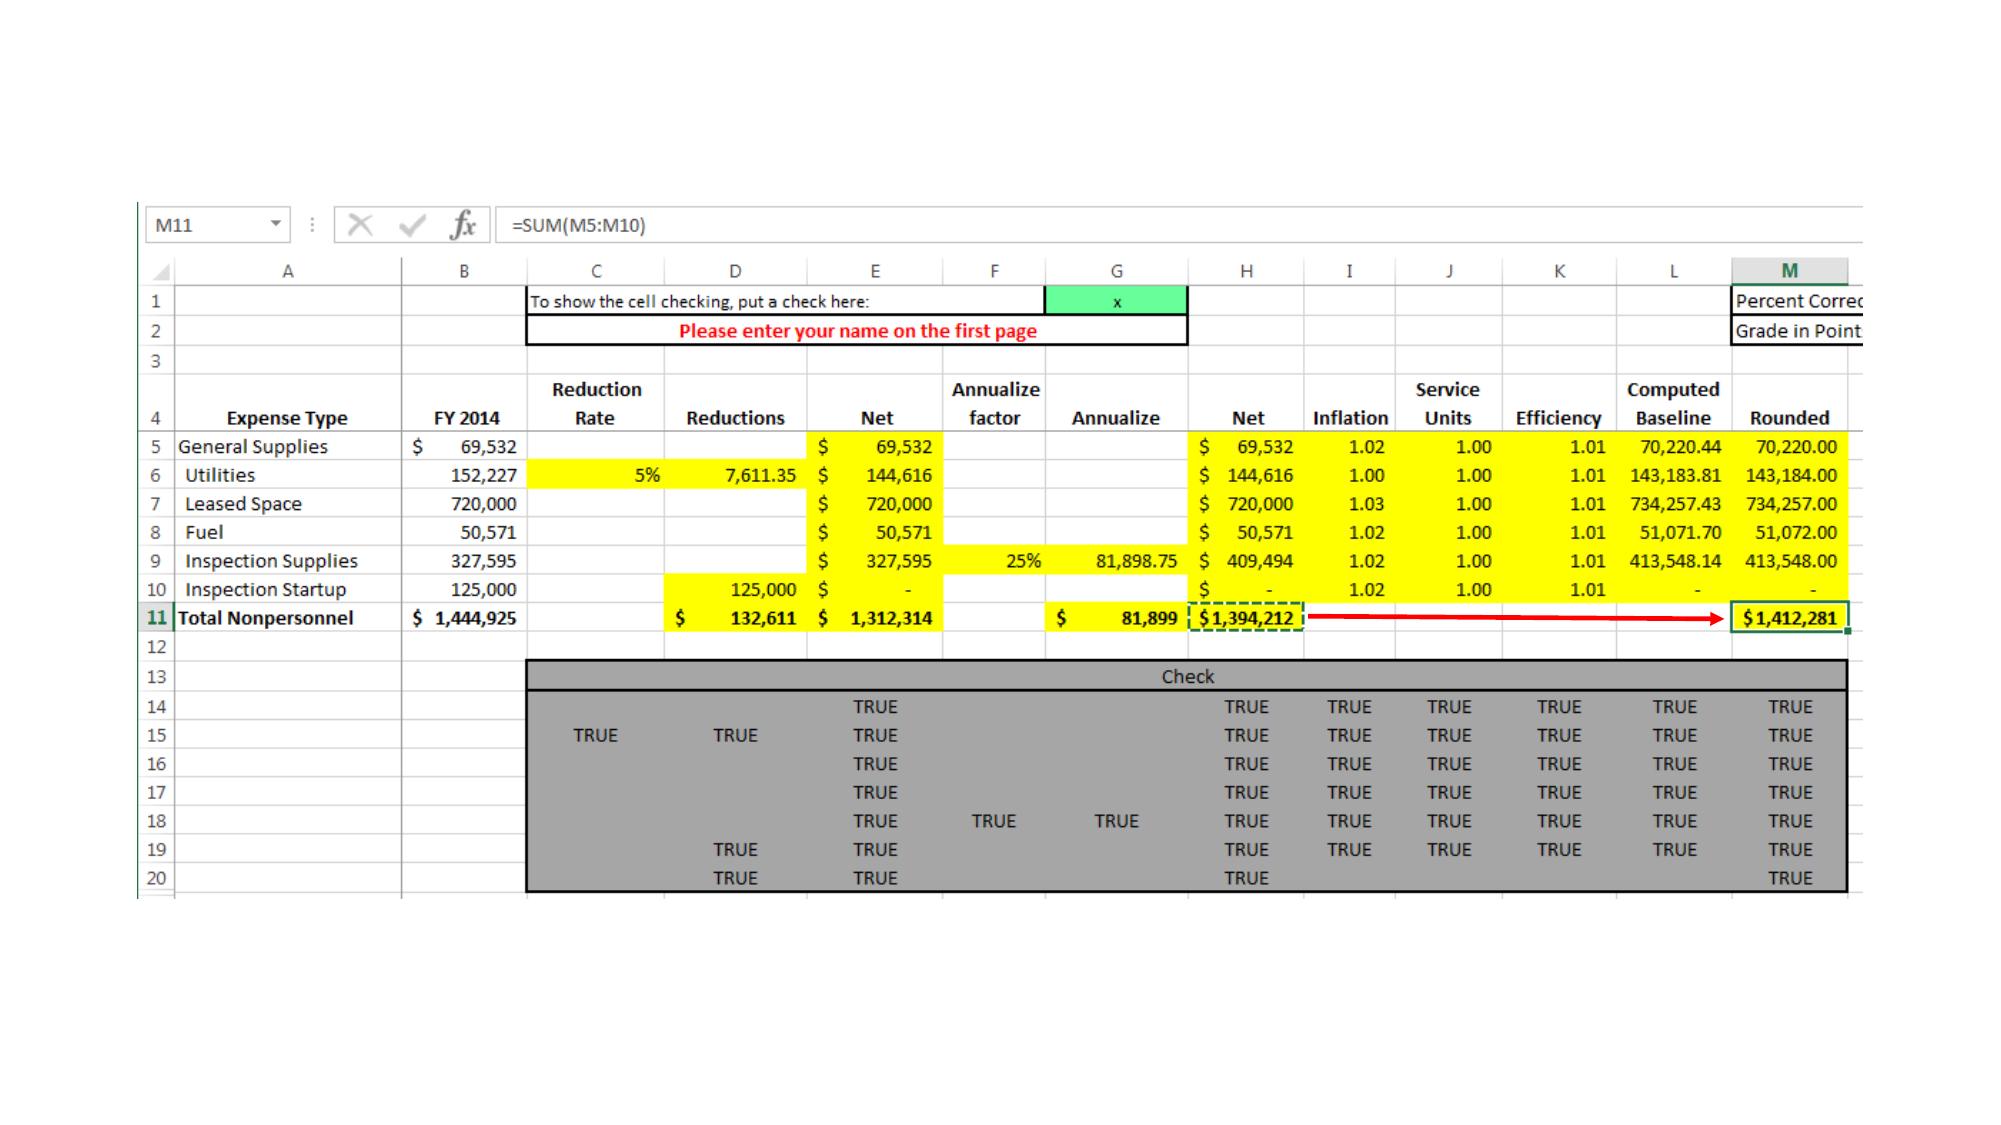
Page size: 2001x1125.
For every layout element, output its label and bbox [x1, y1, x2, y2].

list [137, 202, 1863, 899]
